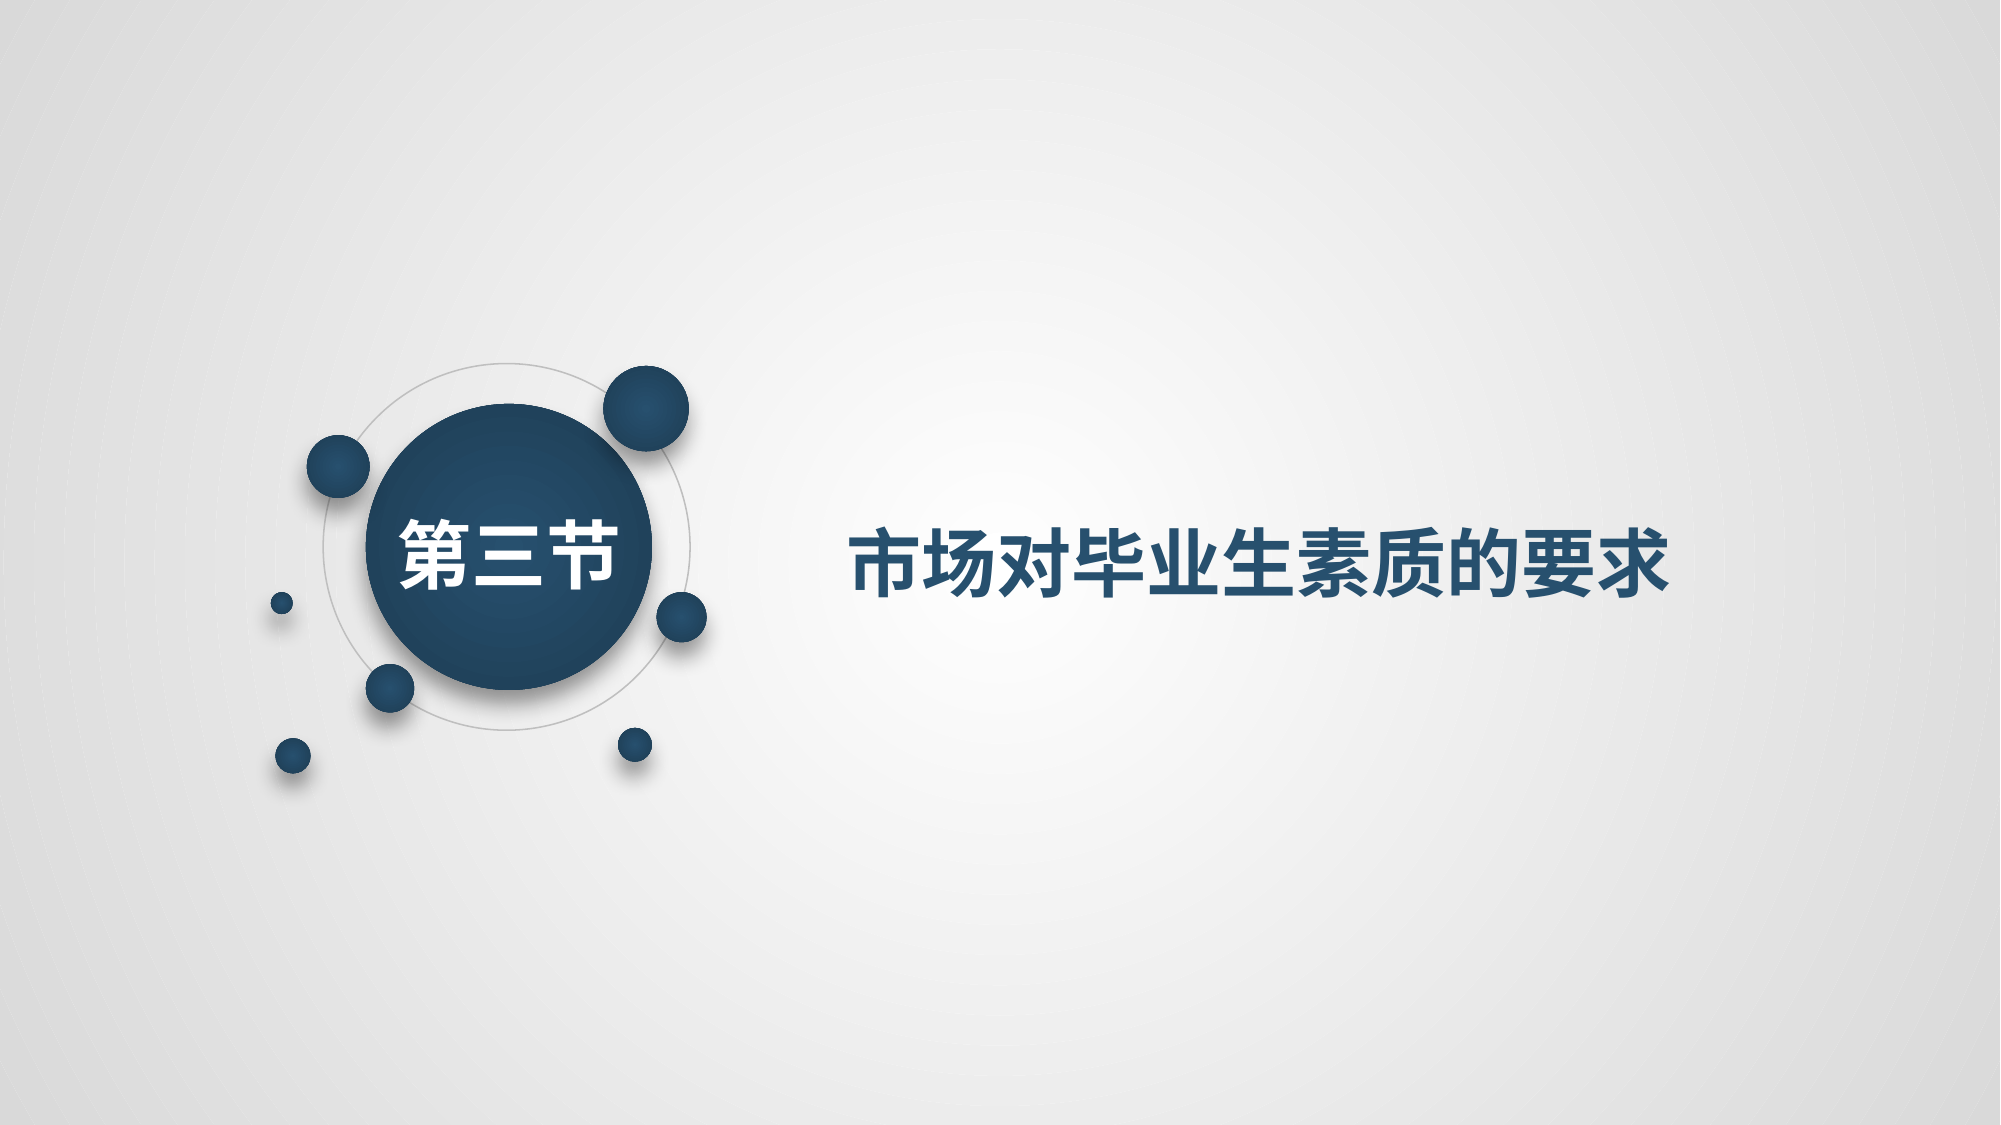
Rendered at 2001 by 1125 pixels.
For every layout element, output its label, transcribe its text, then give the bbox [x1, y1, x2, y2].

text_box [646, 472, 692, 595]
text_box [274, 737, 312, 775]
text_box [322, 526, 384, 671]
text_box [655, 591, 708, 644]
text_box [617, 726, 653, 763]
text_box 第三节 [381, 501, 637, 606]
text_box [364, 663, 416, 714]
text_box [602, 364, 690, 453]
text_box 市场对毕业生素质的要求 [831, 509, 1712, 615]
text_box [364, 402, 653, 691]
text_box [269, 591, 294, 616]
text_box [305, 434, 371, 499]
text_box [356, 362, 601, 463]
text_box [428, 649, 653, 732]
